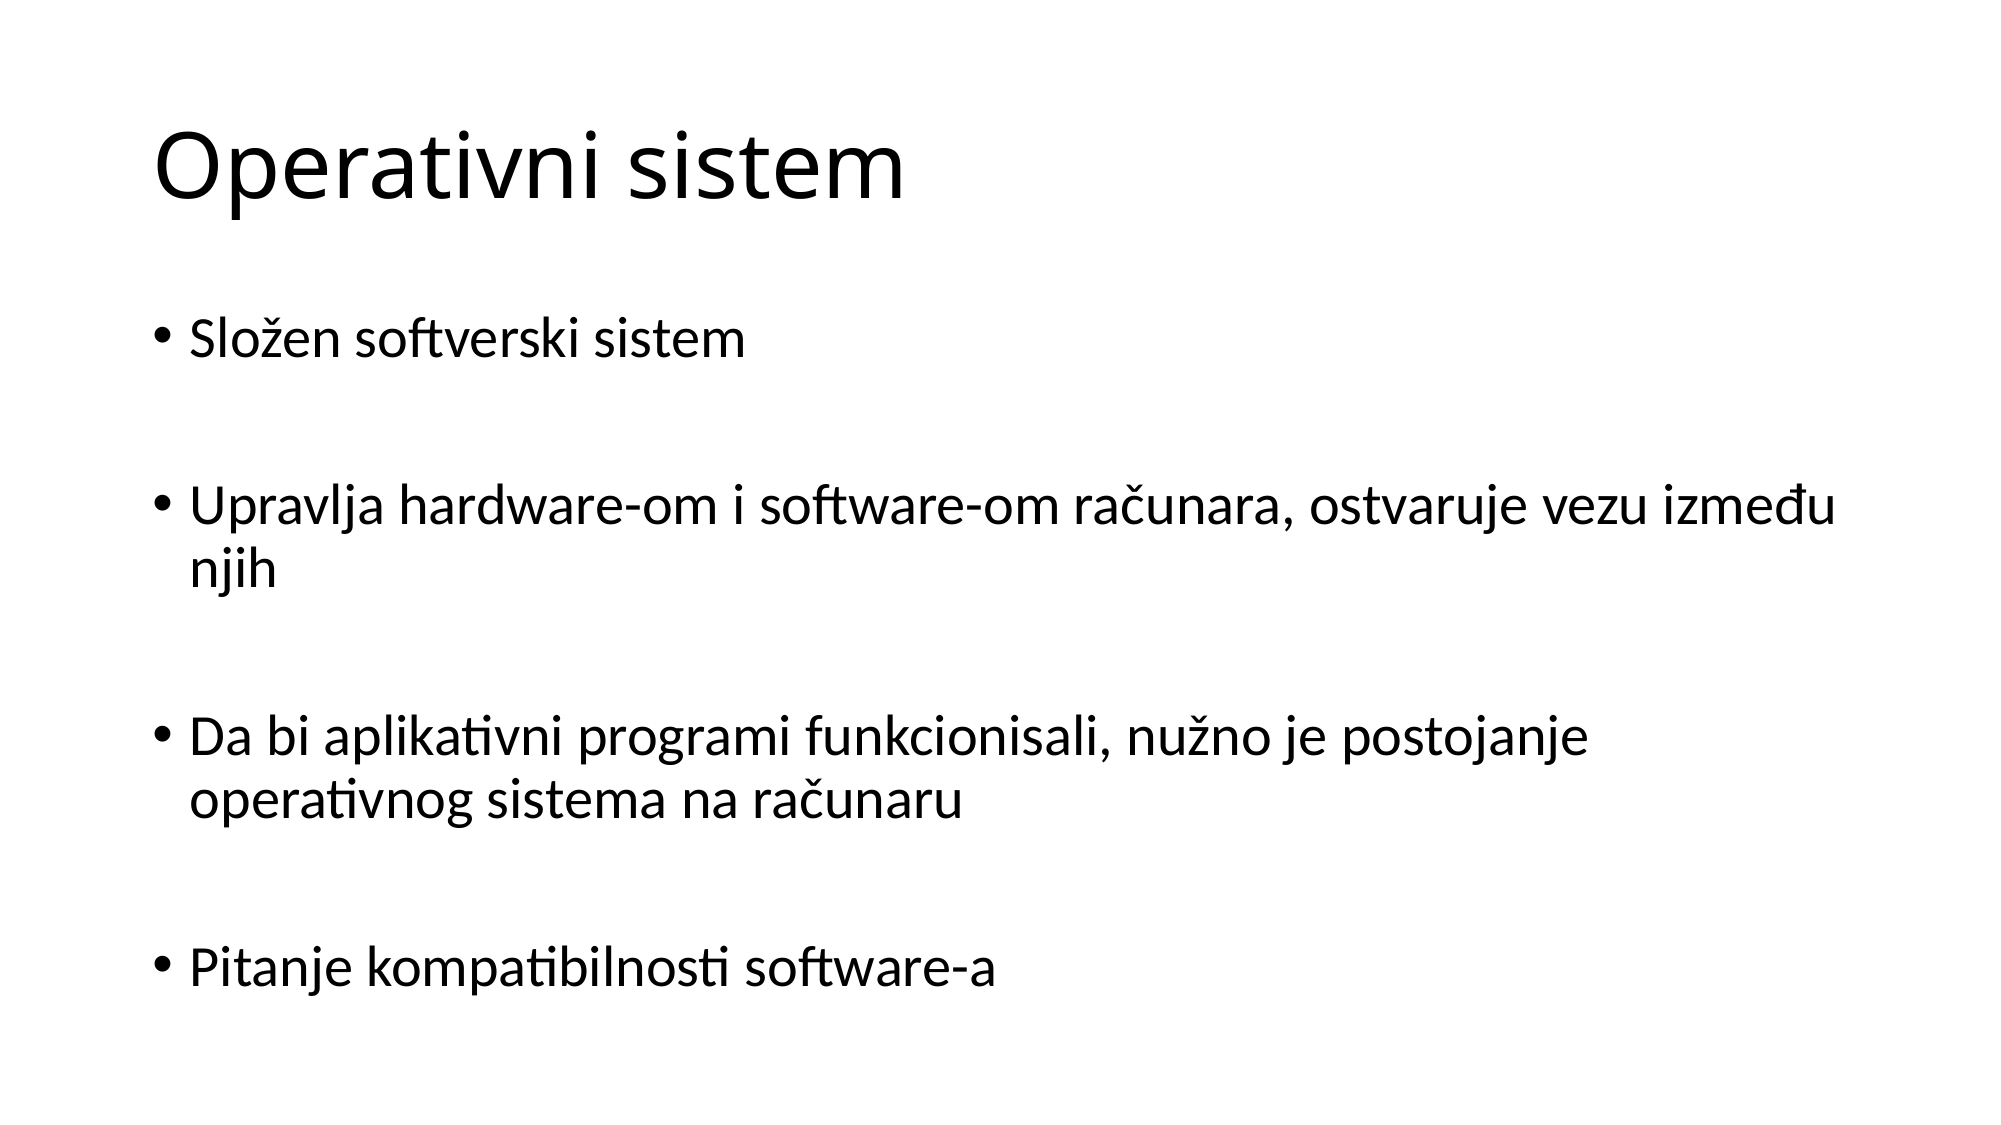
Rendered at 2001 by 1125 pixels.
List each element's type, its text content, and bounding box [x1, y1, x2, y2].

list Složen softverski sistem Upravlja hardware-om i software-om računara, ostvaruje vezu između njih Da bi aplikativni programi funkcionisali, nužno je postojanje operativnog sistema na računaru Pitanje kompatibilnosti software-a [137, 299, 1863, 1014]
title Operativni sistem [137, 59, 1863, 278]
